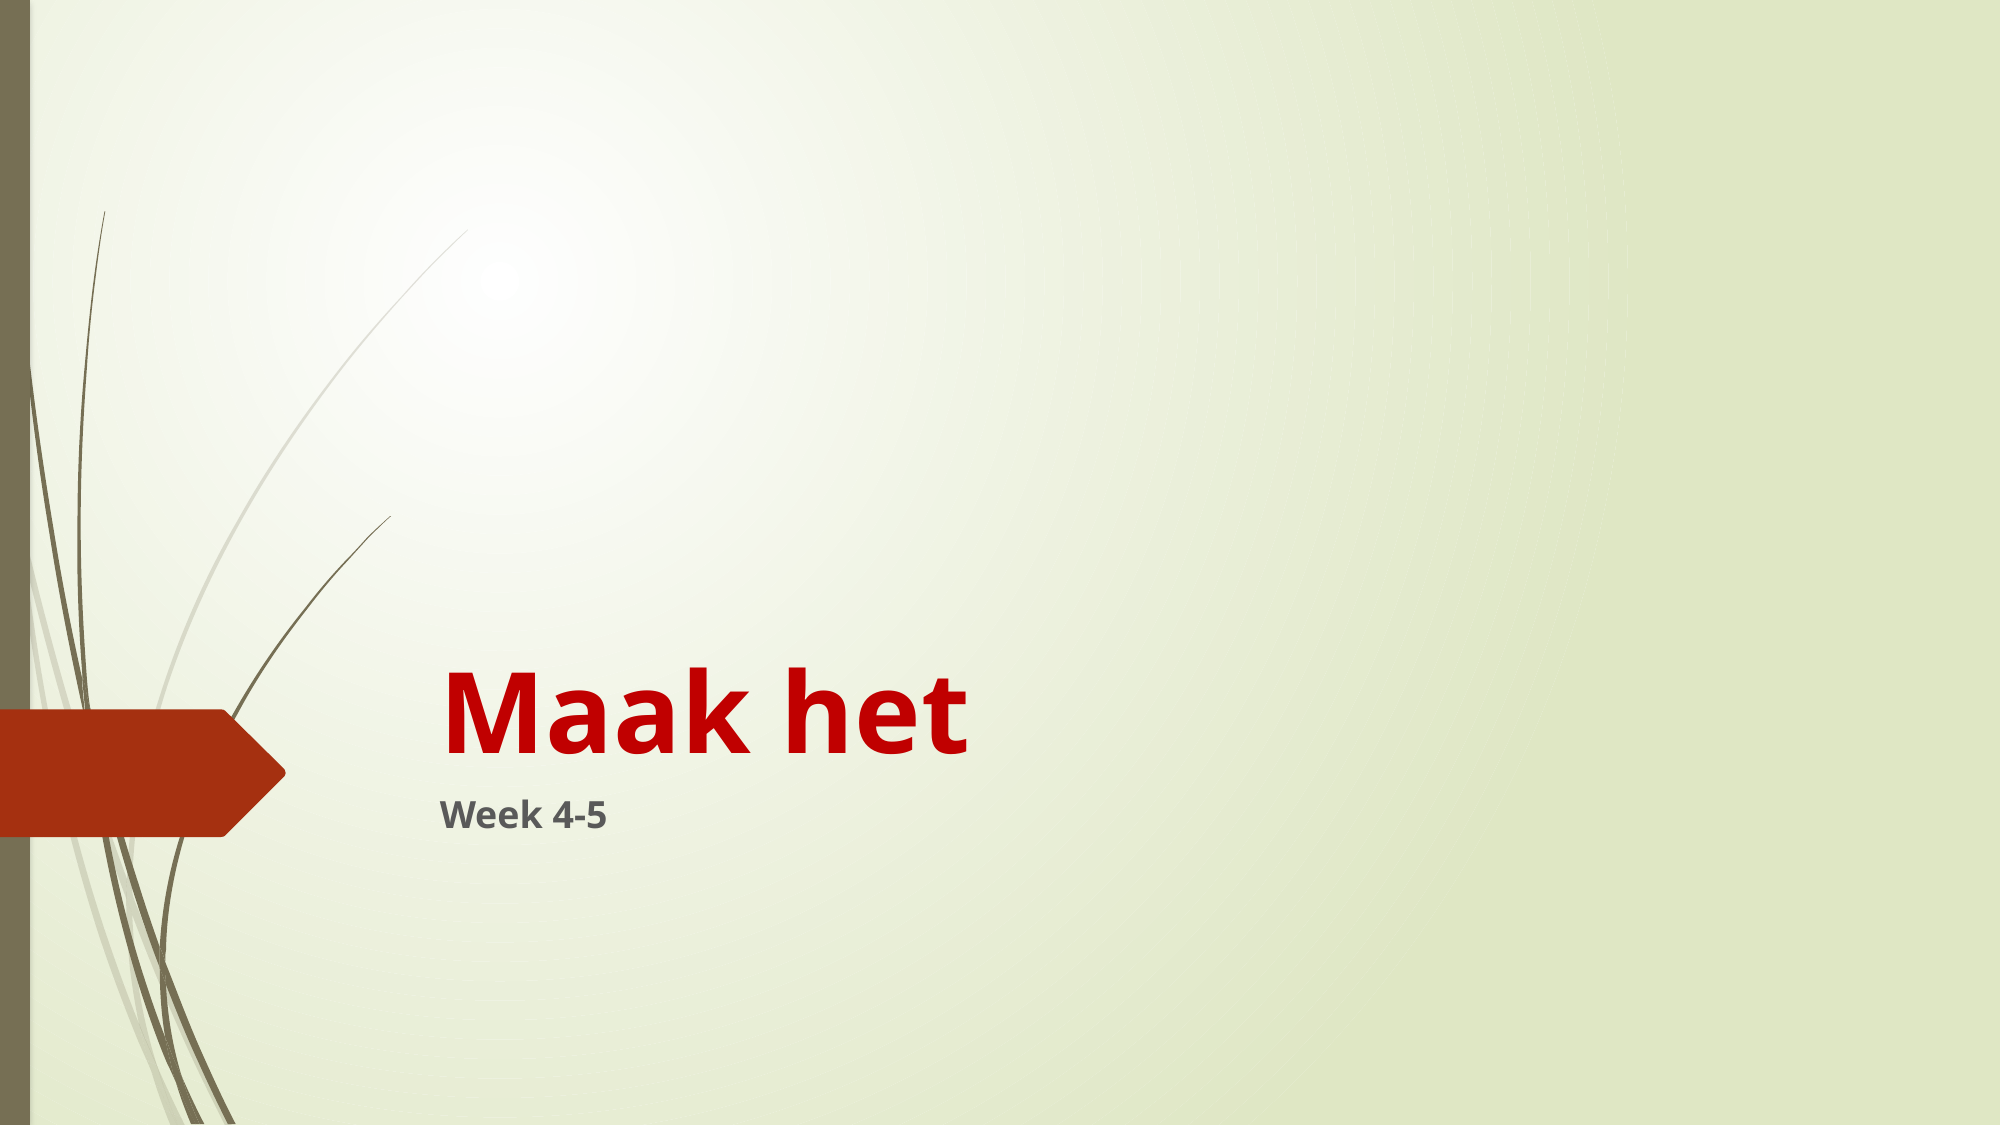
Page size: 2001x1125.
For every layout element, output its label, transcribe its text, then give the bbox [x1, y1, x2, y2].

title Maak het [424, 412, 1888, 783]
subtitle Week 4-5 [424, 783, 1888, 969]
